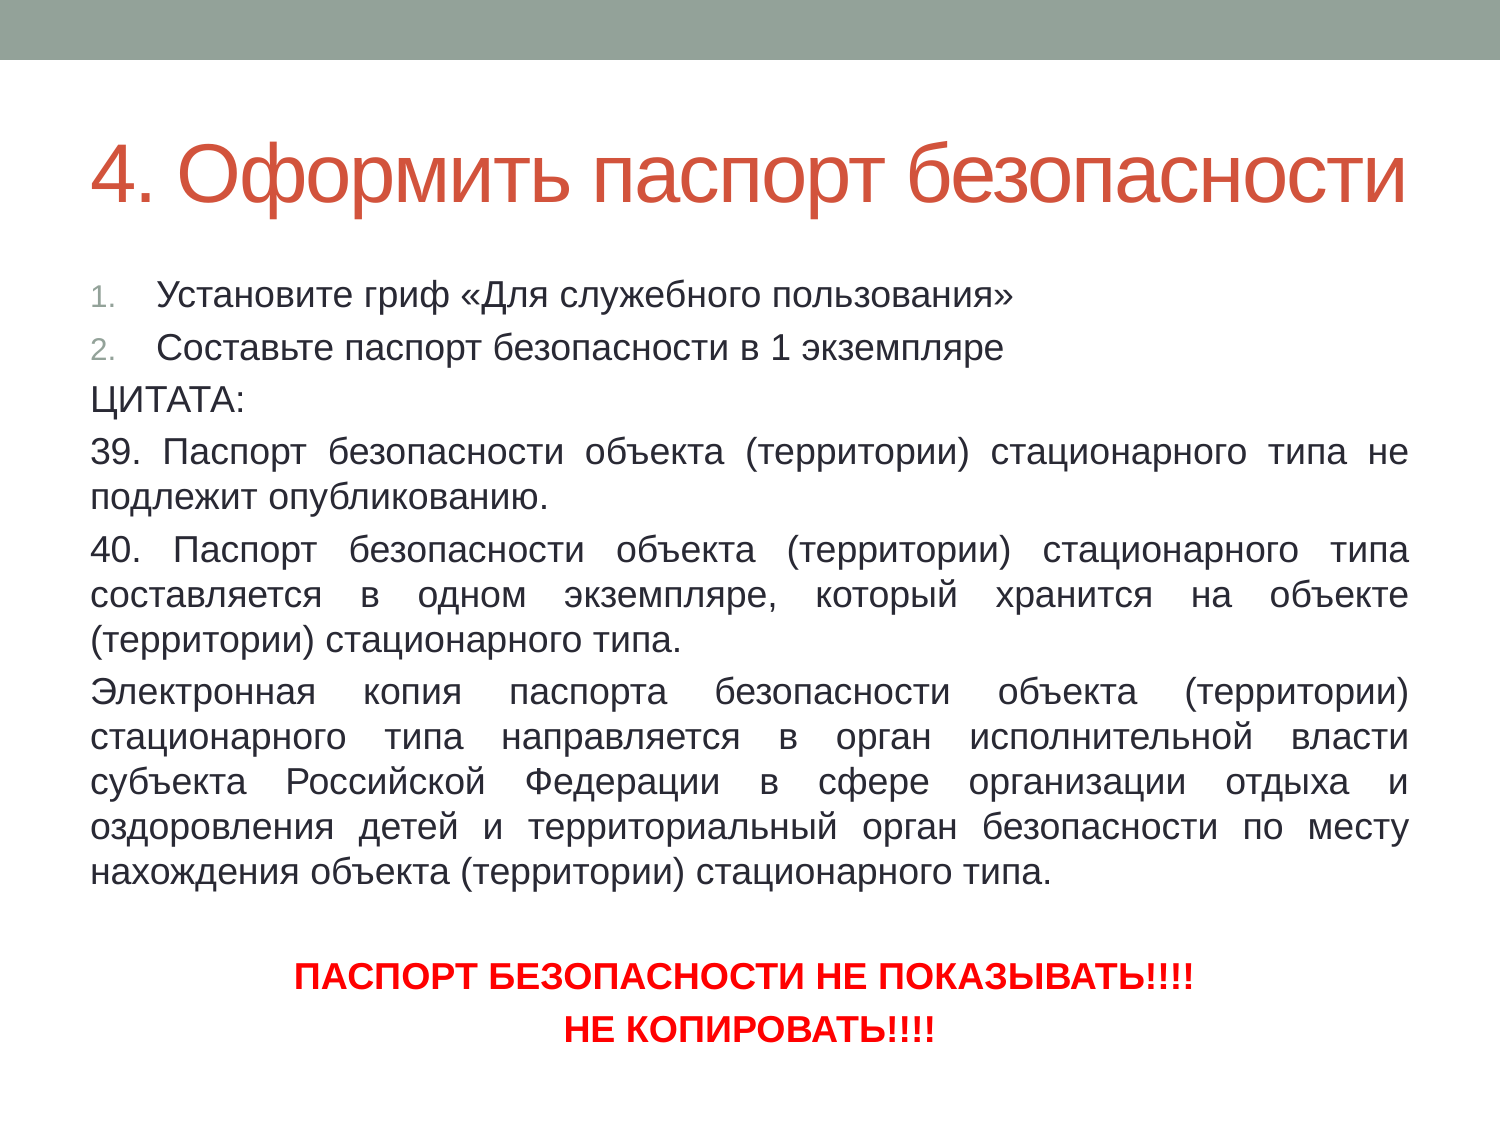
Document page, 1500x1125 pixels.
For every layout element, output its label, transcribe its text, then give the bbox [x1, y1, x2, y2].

title 4. Оформить паспорт безопасности [75, 87, 1425, 250]
list Установите гриф «Для служебного пользования» Составьте паспорт безопасности в 1 экземпляре ЦИТАТА: 39. Паспорт безопасности объекта (территории) стационарного типа не подлежит опубликованию. 40. Паспорт безопасности объекта (территории) стационарного типа составляется в одном экземпляре, который хранится на объекте (территории) стационарного типа. Электронная копия паспорта безопасности объекта (территории) стационарного типа направляется в орган исполнительной власти субъекта Российской Федерации в сфере организации отдыха и оздоровления детей и территориальный орган безопасности по месту нахождения объекта (территории) стационарного типа. ПАСПОРТ БЕЗОПАСНОСТИ НЕ ПОКАЗЫВАТЬ!!!! НЕ КОПИРОВАТЬ!!!! [75, 262, 1425, 1063]
